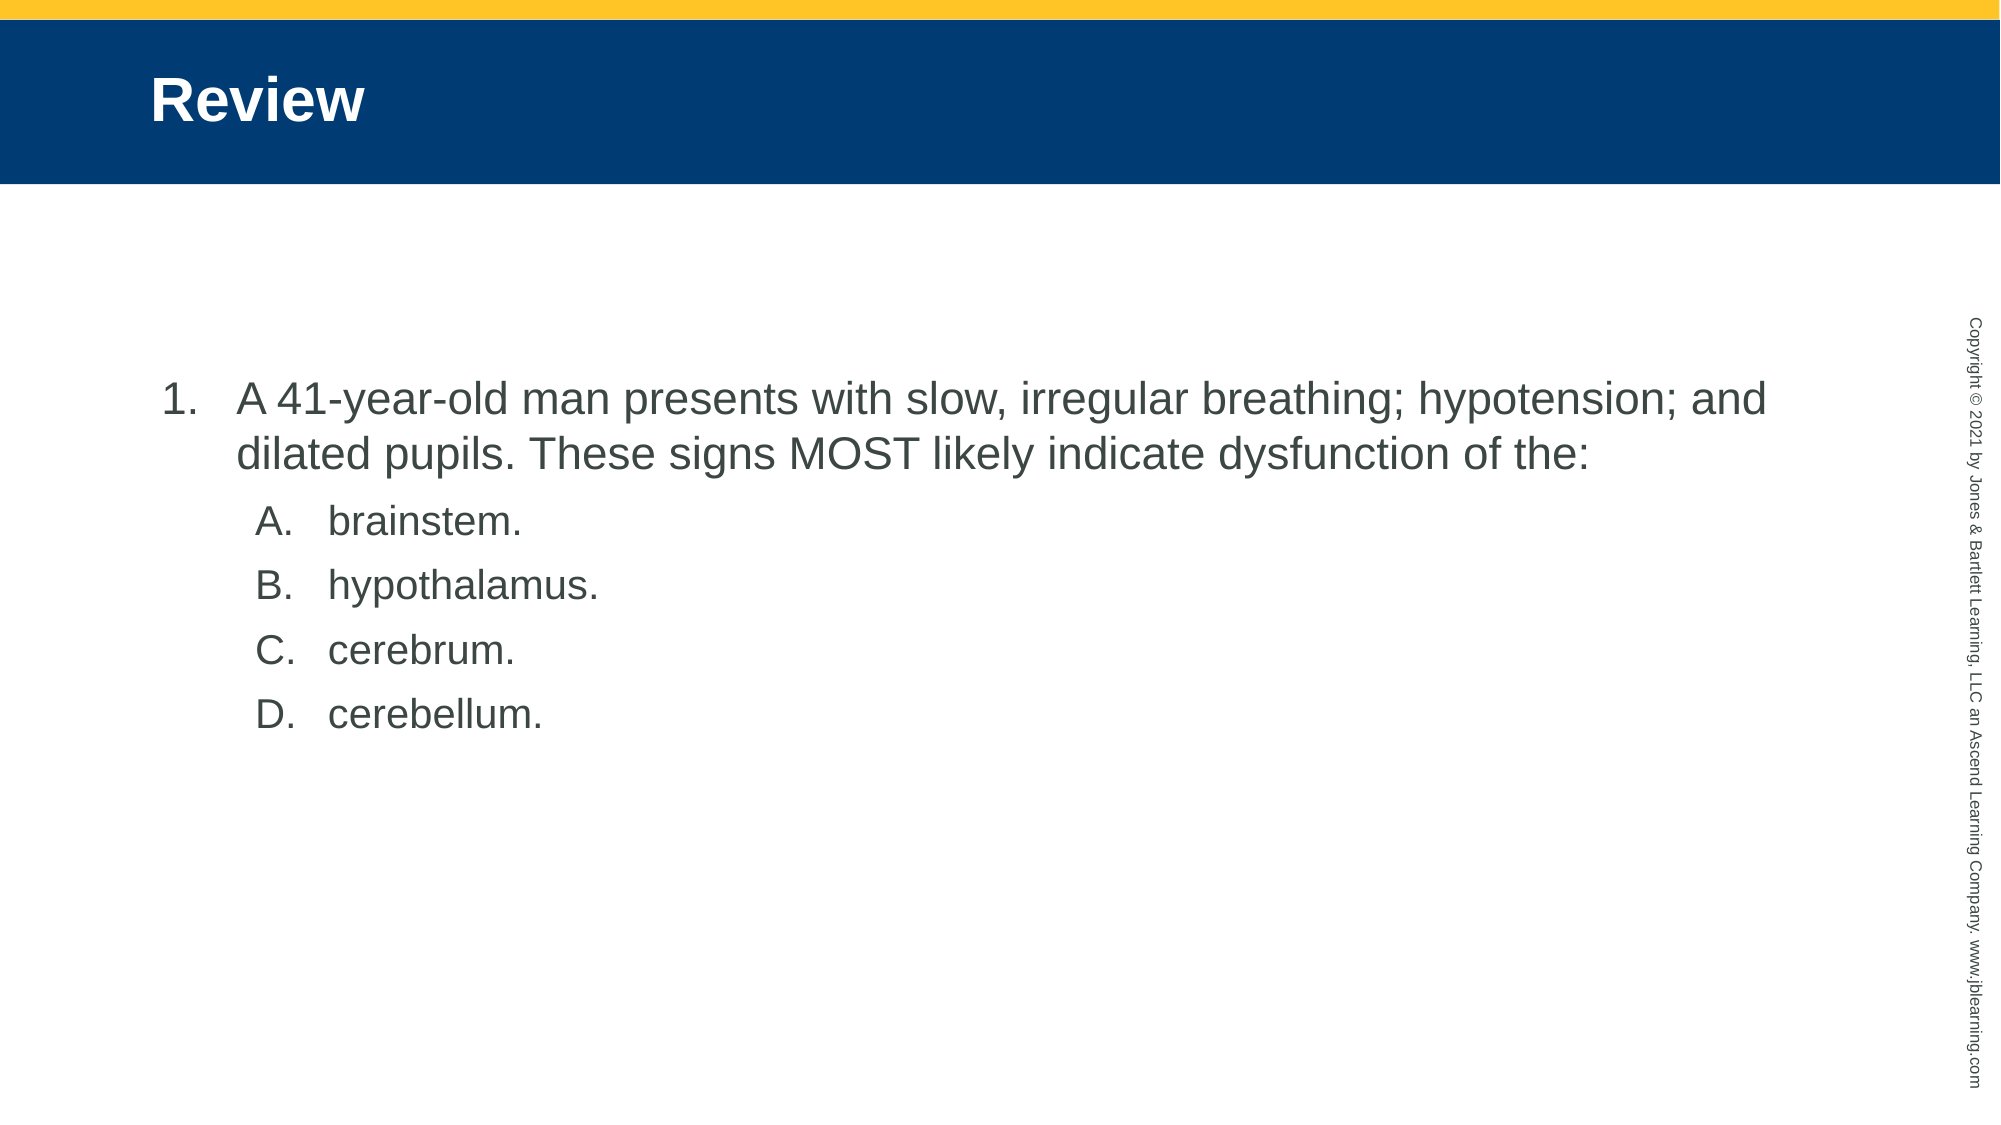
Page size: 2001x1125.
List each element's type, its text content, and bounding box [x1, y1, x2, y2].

list A 41-year-old man presents with slow, irregular breathing; hypotension; and dilated pupils. These signs MOST likely indicate dysfunction of the: brainstem. hypothalamus. cerebrum. cerebellum. [146, 361, 1859, 1016]
title Review [0, 19, 2000, 185]
